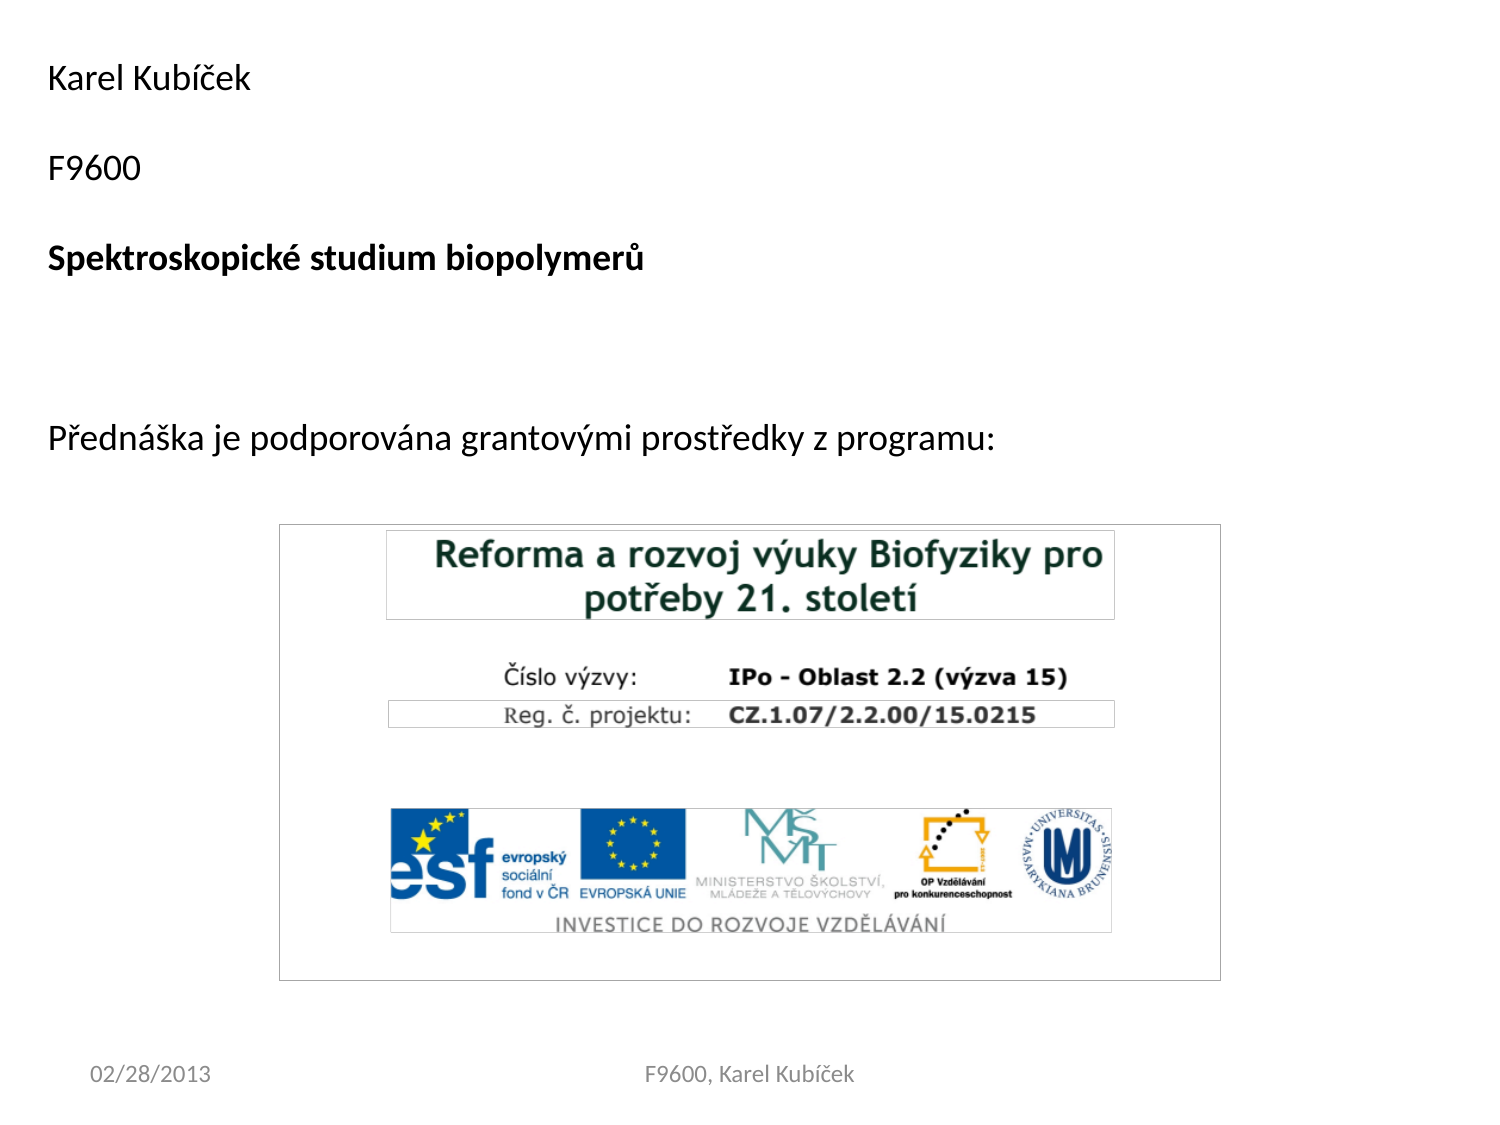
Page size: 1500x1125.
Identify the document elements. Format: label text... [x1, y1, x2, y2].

footer F9600, Karel Kubíček [512, 1042, 988, 1103]
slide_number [75, 1042, 425, 1103]
picture [279, 524, 1222, 981]
text_box Karel Kubíček F9600 Spektroskopické studium biopolymerů Přednáška je podporována grantovými prostředky z programu: [33, 45, 1477, 511]
